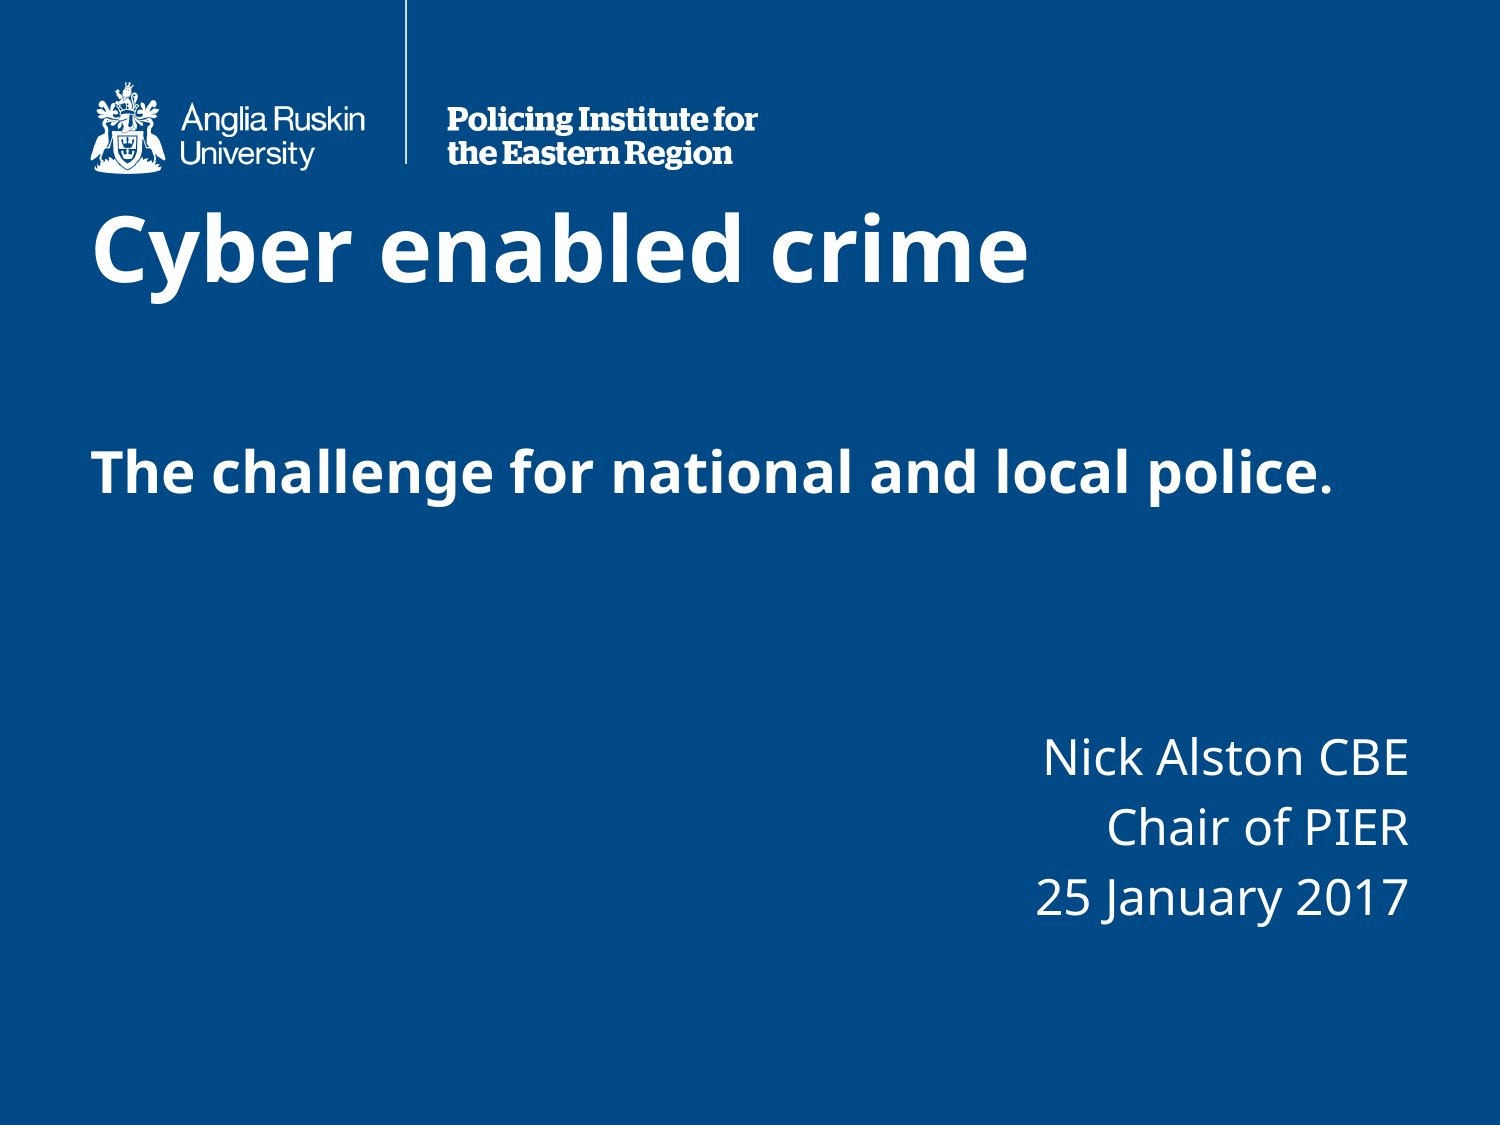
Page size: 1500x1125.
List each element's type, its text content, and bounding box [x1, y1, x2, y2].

title Cyber enabled crime [75, 206, 1425, 395]
picture [90, 0, 763, 174]
list The challenge for national and local police. Nick Alston CBE Chair of PIER 25 January 2017 [75, 427, 1425, 1005]
